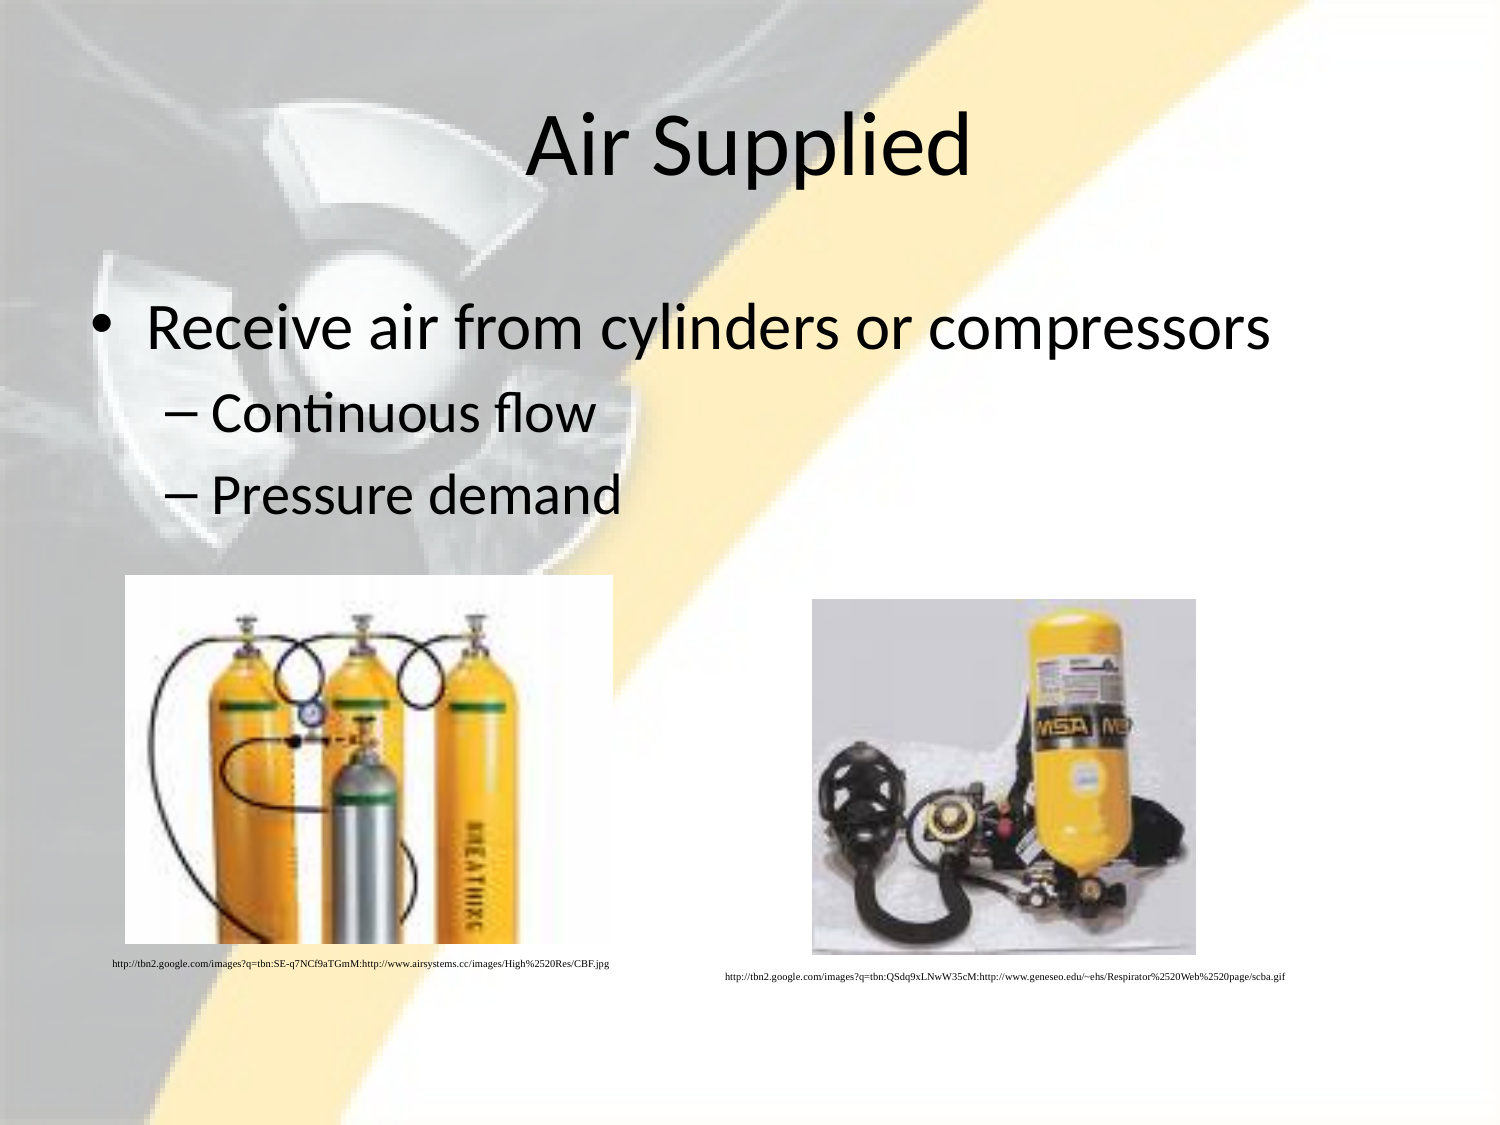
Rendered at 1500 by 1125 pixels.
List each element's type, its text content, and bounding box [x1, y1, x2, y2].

list Receive air from cylinders or compressors Continuous flow Pressure demand [75, 275, 1425, 563]
title Air Supplied [75, 45, 1425, 233]
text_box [712, 599, 1300, 991]
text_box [99, 575, 624, 978]
